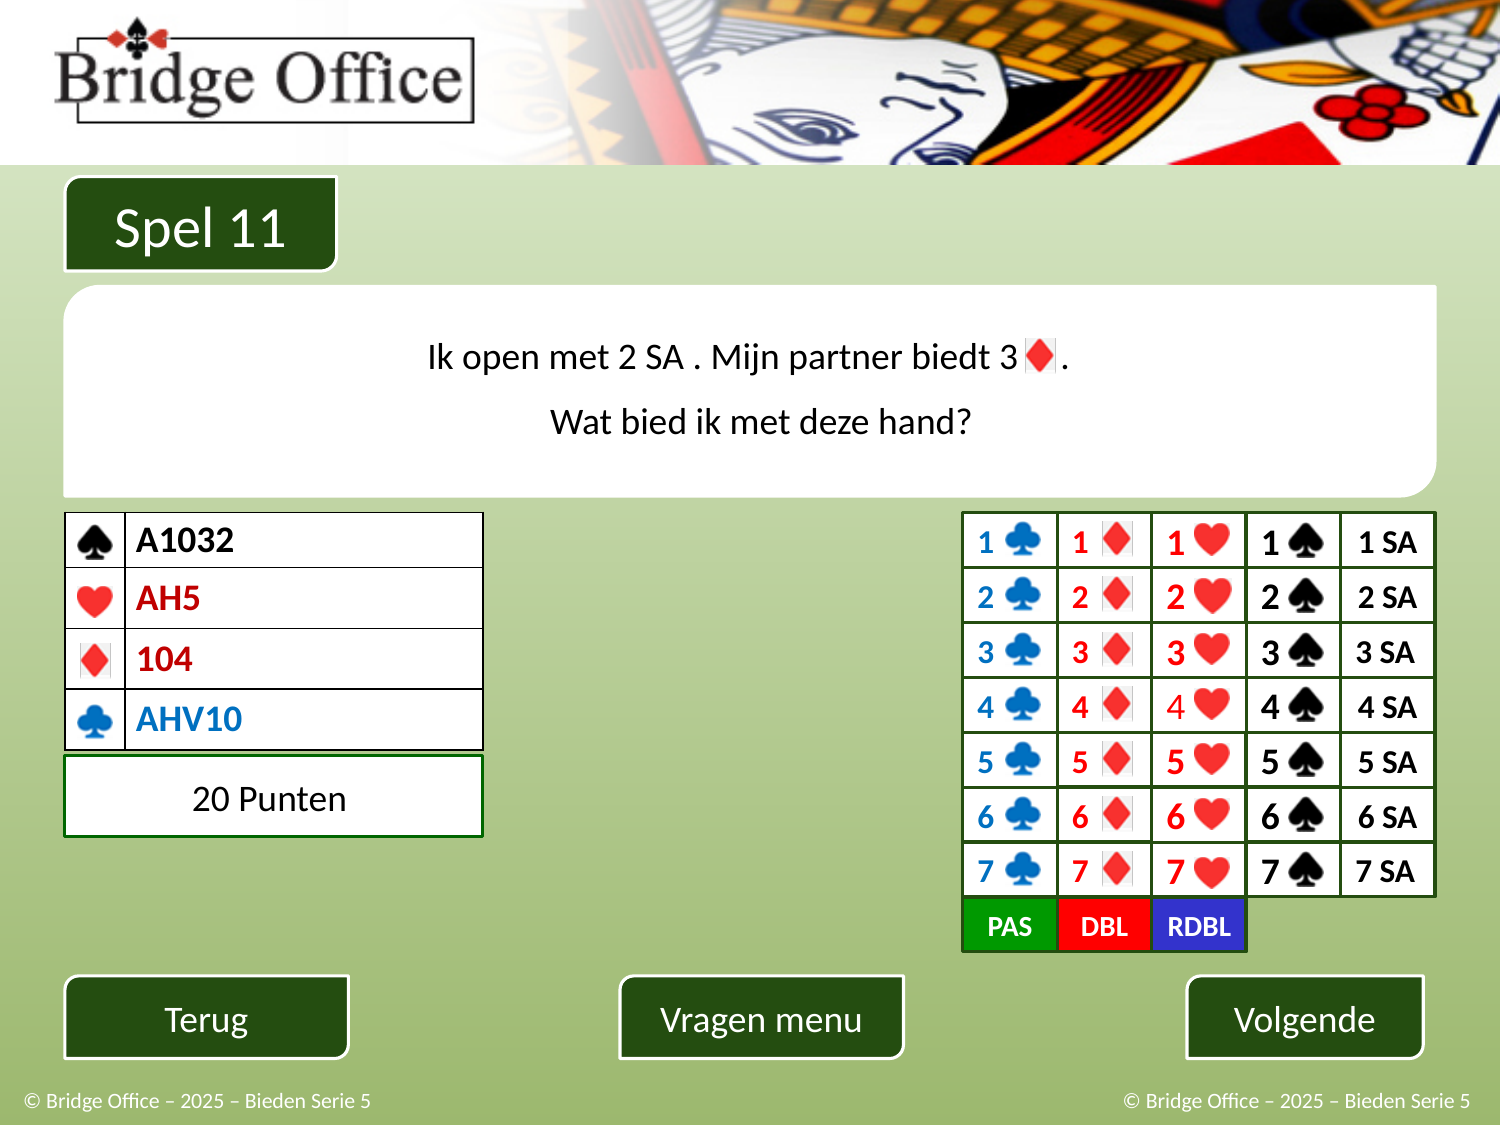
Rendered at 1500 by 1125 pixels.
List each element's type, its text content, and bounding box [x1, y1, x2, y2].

text_box 1 [1153, 511, 1245, 569]
picture [1193, 798, 1230, 830]
text_box 5 [1059, 734, 1153, 786]
text_box Wat bied ik met deze hand? [528, 389, 995, 450]
text_box 7 [1056, 841, 1150, 898]
text_box Vragen menu [618, 974, 906, 1061]
picture [1288, 851, 1324, 887]
table_cell AH5 [126, 568, 482, 628]
text_box 6 [961, 786, 1056, 841]
text_box Terug [63, 974, 350, 1061]
picture [1193, 857, 1230, 890]
picture [1193, 688, 1230, 721]
picture [1288, 631, 1324, 668]
text_box 4 [1245, 676, 1339, 734]
table_cell [66, 568, 124, 628]
table_cell AHV10 [126, 690, 482, 749]
text_box 6 [1150, 786, 1245, 841]
text_box 5 [1153, 734, 1248, 786]
text_box 7 [1150, 841, 1245, 898]
text_box Volgende [1185, 974, 1425, 1061]
text_box Spel 11 [63, 179, 339, 273]
picture [1022, 338, 1059, 374]
picture [1288, 686, 1324, 723]
text_box [63, 284, 1437, 498]
text_box 1 [1059, 511, 1153, 569]
picture [77, 643, 114, 679]
text_box 1 SA [1342, 511, 1437, 569]
picture [1099, 796, 1135, 833]
text_box 3 [1056, 621, 1150, 676]
picture [1099, 741, 1135, 778]
text_box 5 [961, 734, 1059, 786]
picture [1004, 686, 1041, 723]
picture [77, 585, 114, 618]
picture [77, 524, 114, 561]
picture [1099, 686, 1135, 723]
text_box 7 [1245, 841, 1339, 898]
table_cell [66, 629, 124, 688]
text_box 2 [1153, 569, 1245, 621]
picture [1193, 523, 1230, 556]
text_box 4 [1150, 676, 1245, 734]
text_box 6 [1056, 786, 1150, 841]
text_box 1 [1245, 511, 1342, 569]
picture [1288, 796, 1324, 832]
picture [1099, 851, 1135, 887]
text_box 1 [961, 511, 1059, 569]
picture [1193, 743, 1230, 776]
picture [0, 0, 1500, 166]
text_box 3 [1150, 621, 1245, 676]
picture [1099, 521, 1135, 558]
picture [1288, 576, 1324, 613]
picture [1004, 851, 1041, 887]
text_box © Bridge Office – 2025 – Bieden Serie 5 [1107, 1079, 1500, 1121]
picture [1004, 576, 1041, 613]
text_box 6 [1245, 786, 1339, 841]
text_box 2 [961, 569, 1056, 621]
picture [1004, 796, 1041, 833]
text_box 5 [1248, 734, 1339, 786]
table_cell 104 [126, 629, 482, 688]
table_header A1032 [126, 513, 482, 567]
text_box PAS [961, 896, 1059, 953]
picture [1288, 521, 1325, 558]
text_box © Bridge Office – 2025 – Bieden Serie 5 [8, 1079, 393, 1121]
picture [1004, 741, 1041, 778]
picture [1004, 631, 1041, 668]
table_cell [66, 690, 124, 749]
text_box DBL [1059, 898, 1153, 953]
text_box 5 SA [1339, 734, 1437, 786]
picture [1004, 521, 1041, 558]
text_box 7 [961, 841, 1056, 896]
picture [1288, 741, 1324, 778]
picture [1194, 633, 1230, 666]
text_box 3 SA [1339, 621, 1437, 676]
picture [1099, 576, 1135, 613]
text_box 3 [1245, 621, 1339, 676]
picture [1099, 631, 1135, 668]
text_box 2 [1245, 569, 1339, 621]
table_header [66, 513, 124, 567]
text_box 2 [1056, 569, 1153, 621]
text_box 4 [1059, 676, 1150, 734]
text_box 3 [961, 621, 1056, 676]
text_box 7 SA [1339, 844, 1437, 898]
picture [77, 703, 114, 740]
text_box RDBL [1153, 898, 1248, 953]
text_box 20 Punten [63, 754, 484, 838]
text_box 2 SA [1339, 569, 1437, 621]
text_box Ik open met 2 SA . Mijn partner biedt 3 . [394, 324, 1104, 385]
text_box 4 [961, 676, 1059, 734]
text_box 4 SA [1339, 676, 1437, 734]
picture [1193, 578, 1232, 614]
text_box 6 SA [1339, 786, 1437, 844]
